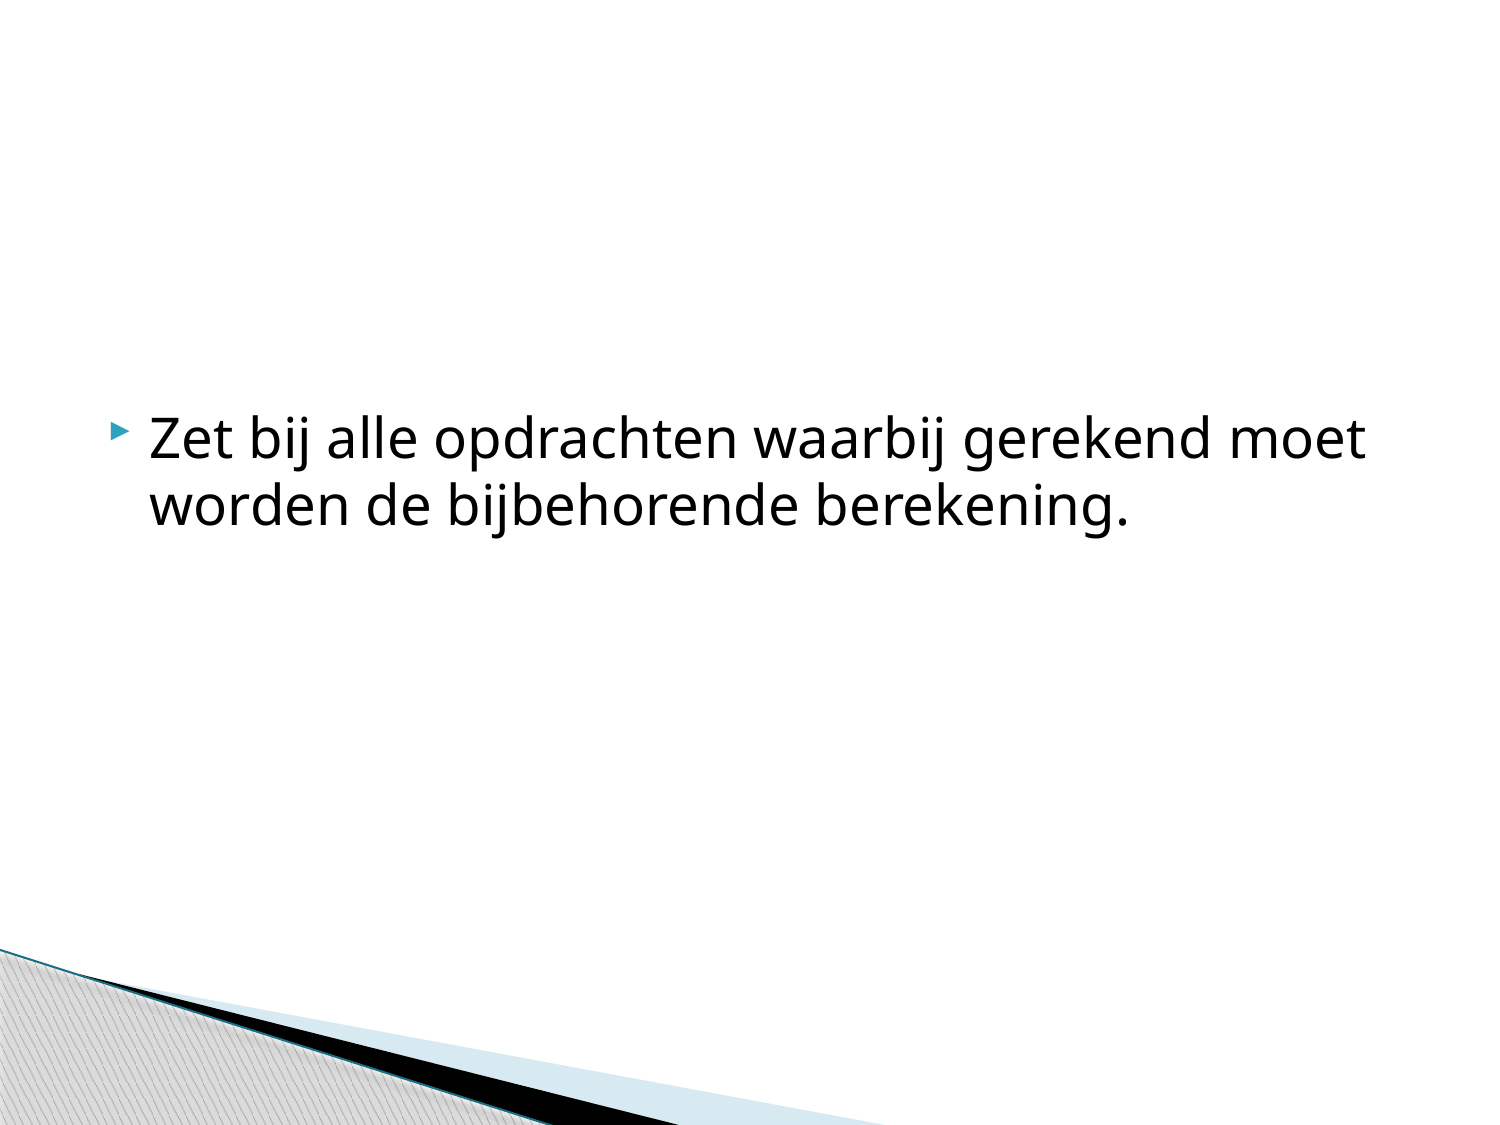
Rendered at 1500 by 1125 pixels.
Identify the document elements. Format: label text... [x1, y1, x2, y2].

list Zet bij alle opdrachten waarbij gerekend moet worden de bijbehorende berekening. [75, 243, 1425, 986]
